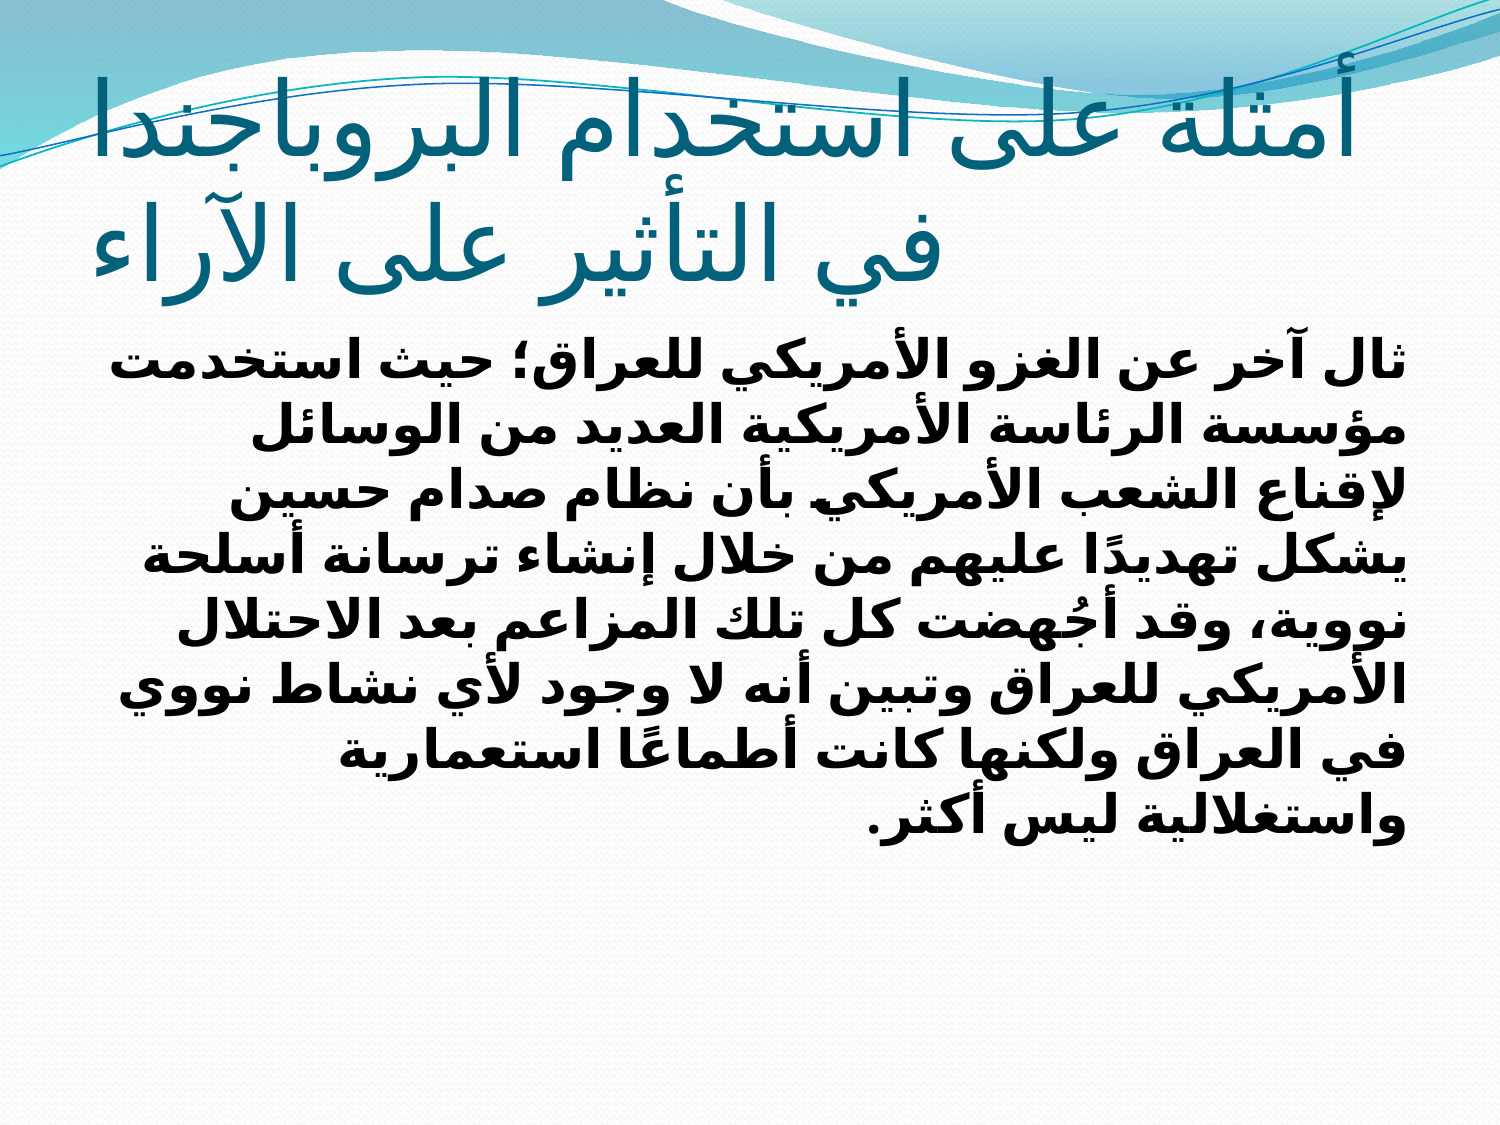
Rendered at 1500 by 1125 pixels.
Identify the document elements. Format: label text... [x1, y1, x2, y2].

title أمثلة على استخدام البروباجندا في التأثير على الآراء [88, 42, 1439, 303]
list ثال آخر عن الغزو الأمريكي للعراق؛ حيث استخدمت مؤسسة الرئاسة الأمريكية العديد من الوسائل لإقناع الشعب الأمريكي بأن نظام صدام حسين يشكل تهديدًا عليهم من خلال إنشاء ترسانة أسلحة نووية، وقد أجُهضت كل تلك المزاعم بعد الاحتلال الأمريكي للعراق وتبين أنه لا وجود لأي نشاط نووي في العراق ولكنها كانت أطماعًا استعمارية واستغلالية ليس أكثر. [75, 317, 1425, 1038]
